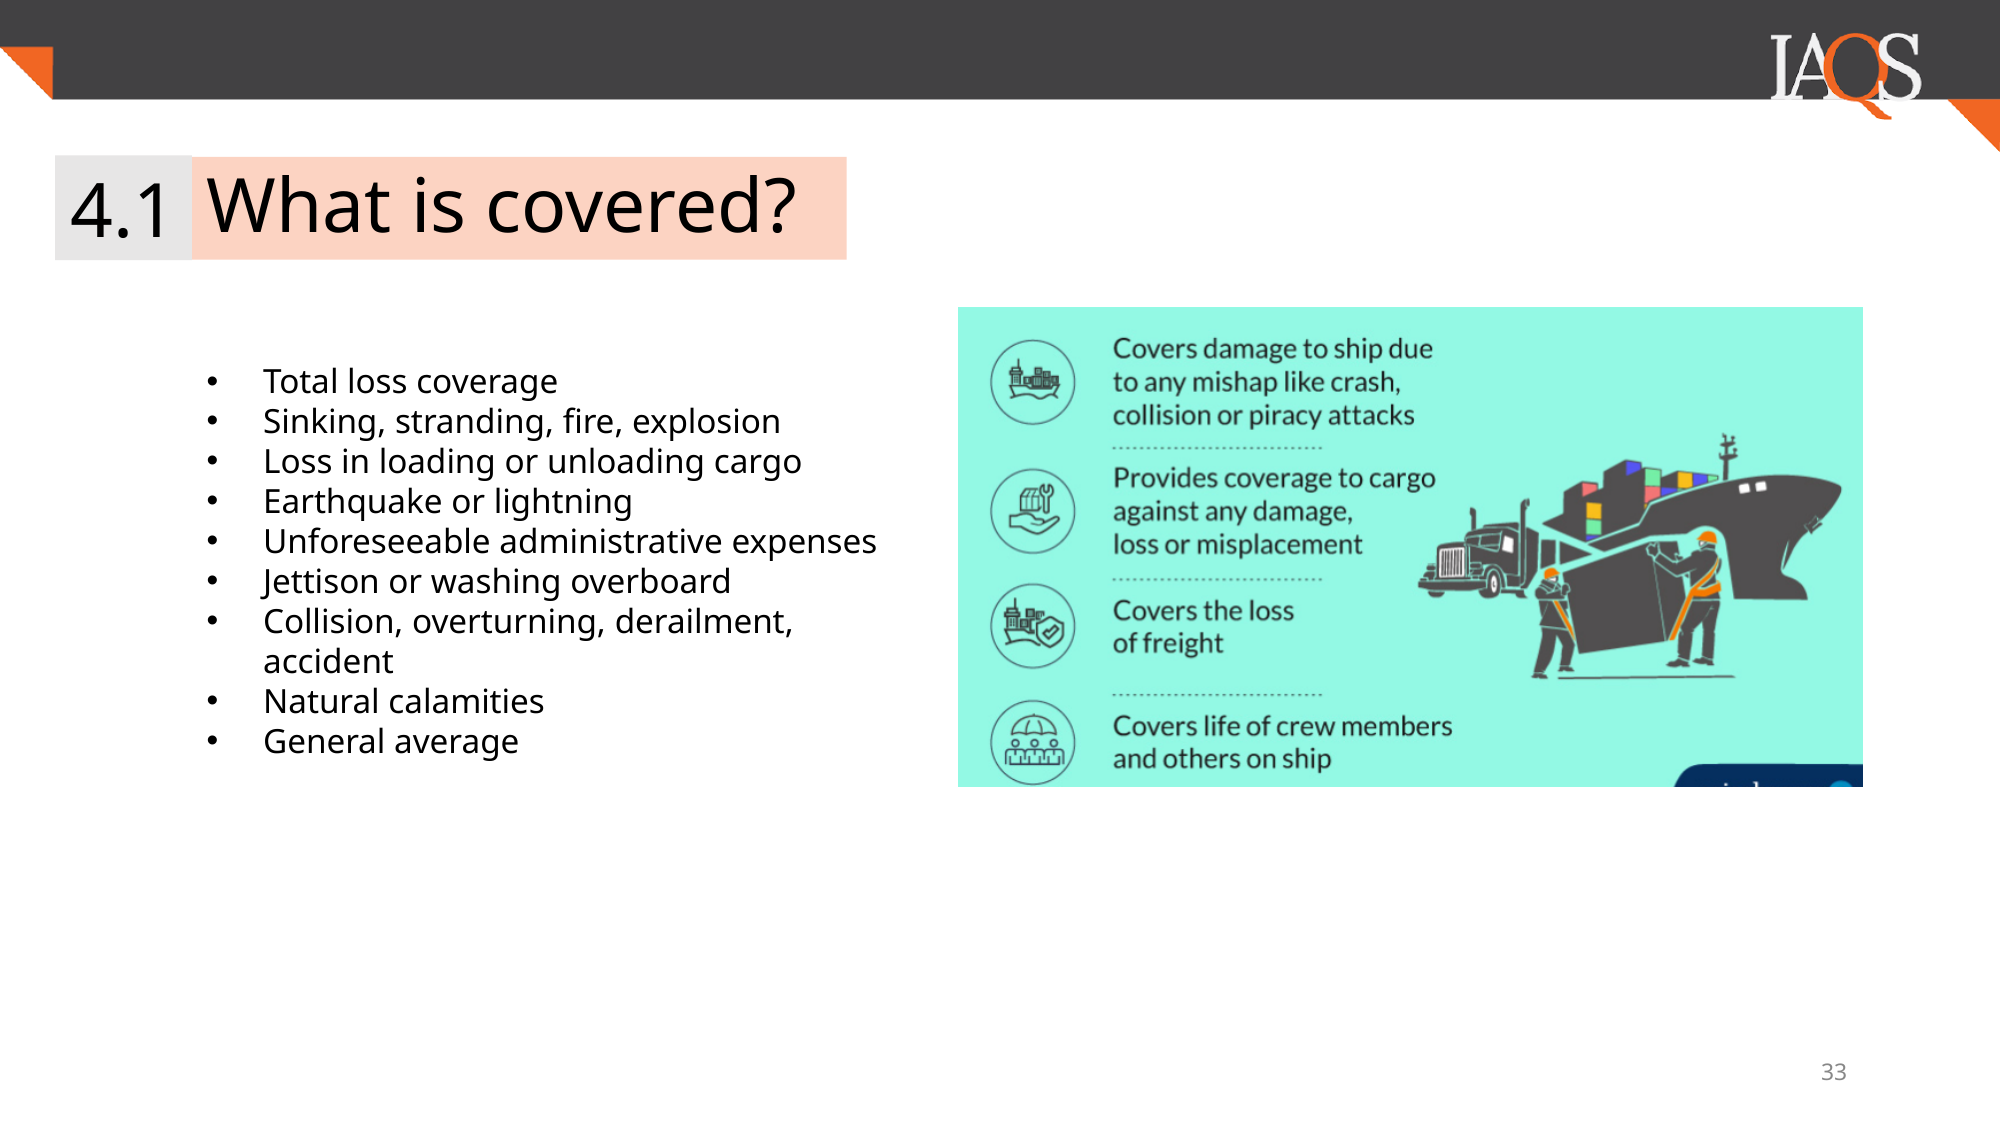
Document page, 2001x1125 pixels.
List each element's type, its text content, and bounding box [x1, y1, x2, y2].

title What is covered? [192, 156, 847, 260]
slide_number ‹#› [1412, 1042, 1863, 1103]
picture [958, 306, 1863, 787]
text_box Total loss coverage Sinking, stranding, fire, explosion Loss in loading or unloading cargo Earthquake or lightning Unforeseeable administrative expenses Jettison or washing overboard Collision, overturning, derailment, accident Natural calamities General average [191, 353, 906, 768]
text_box 4.1 [55, 155, 192, 261]
picture [0, 0, 2000, 152]
